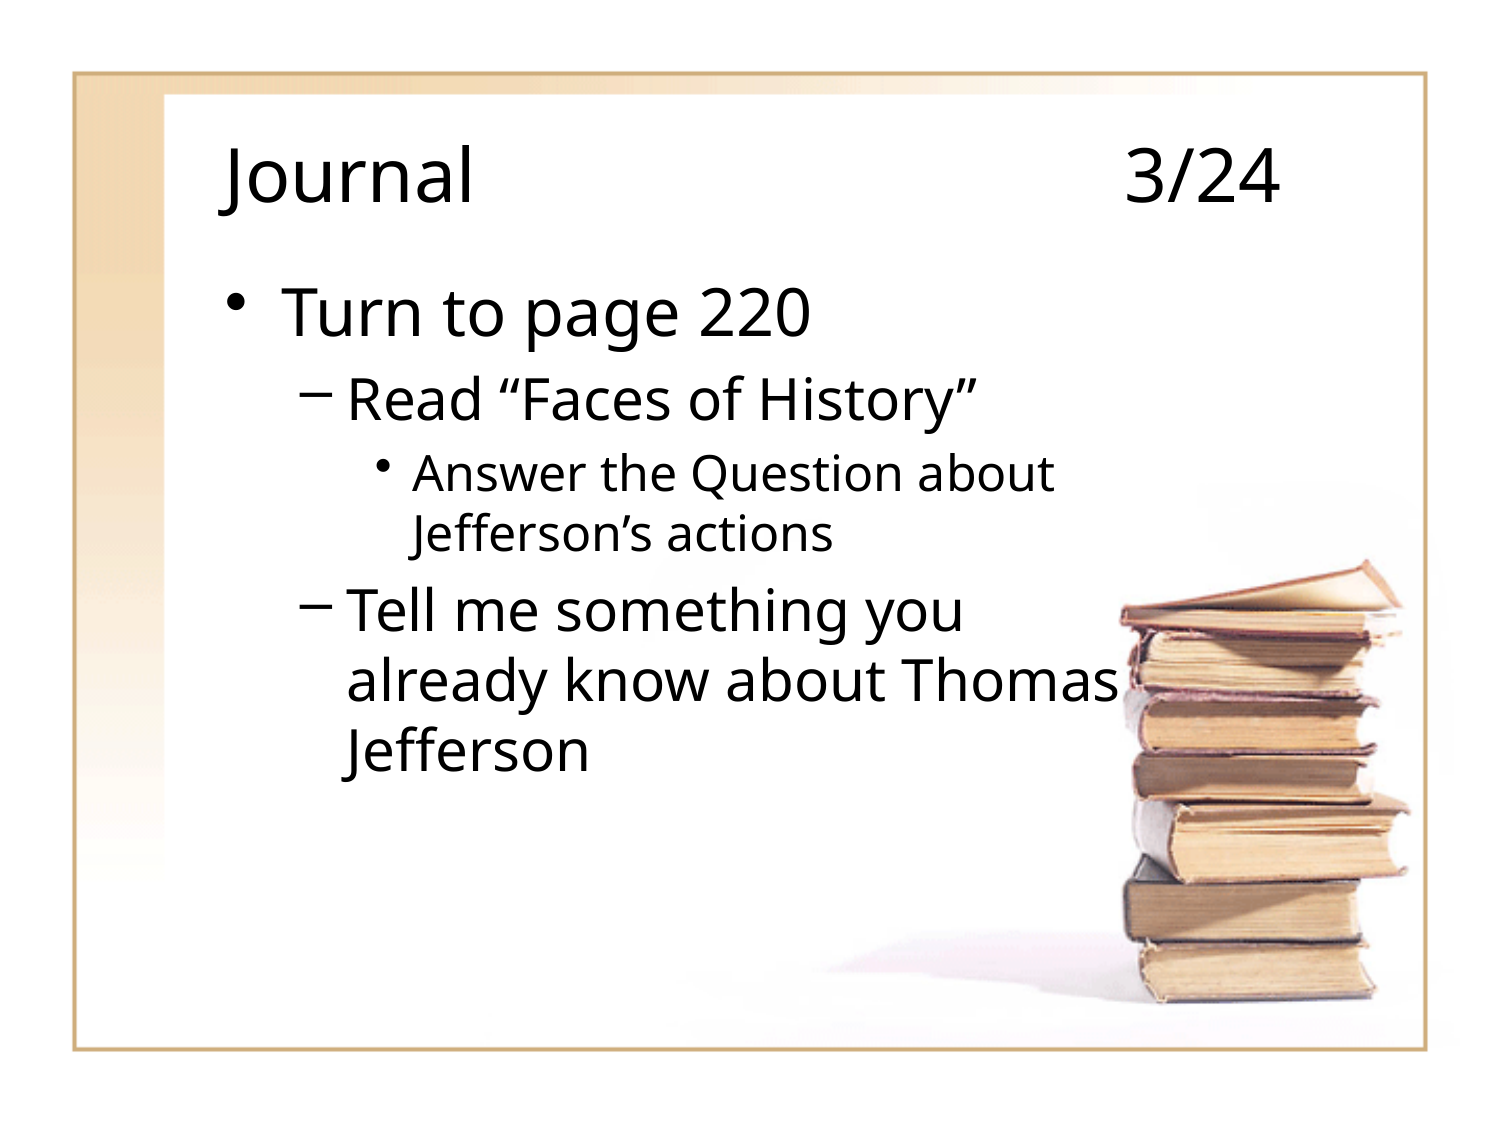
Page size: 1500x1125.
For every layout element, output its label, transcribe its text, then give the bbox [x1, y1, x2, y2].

title Journal 3/24 [209, 112, 1373, 233]
list Turn to page 220 Read “Faces of History” Answer the Question about Jefferson’s actions Tell me something you already know about Thomas Jefferson [209, 262, 1138, 1006]
picture [0, 0, 1500, 1125]
